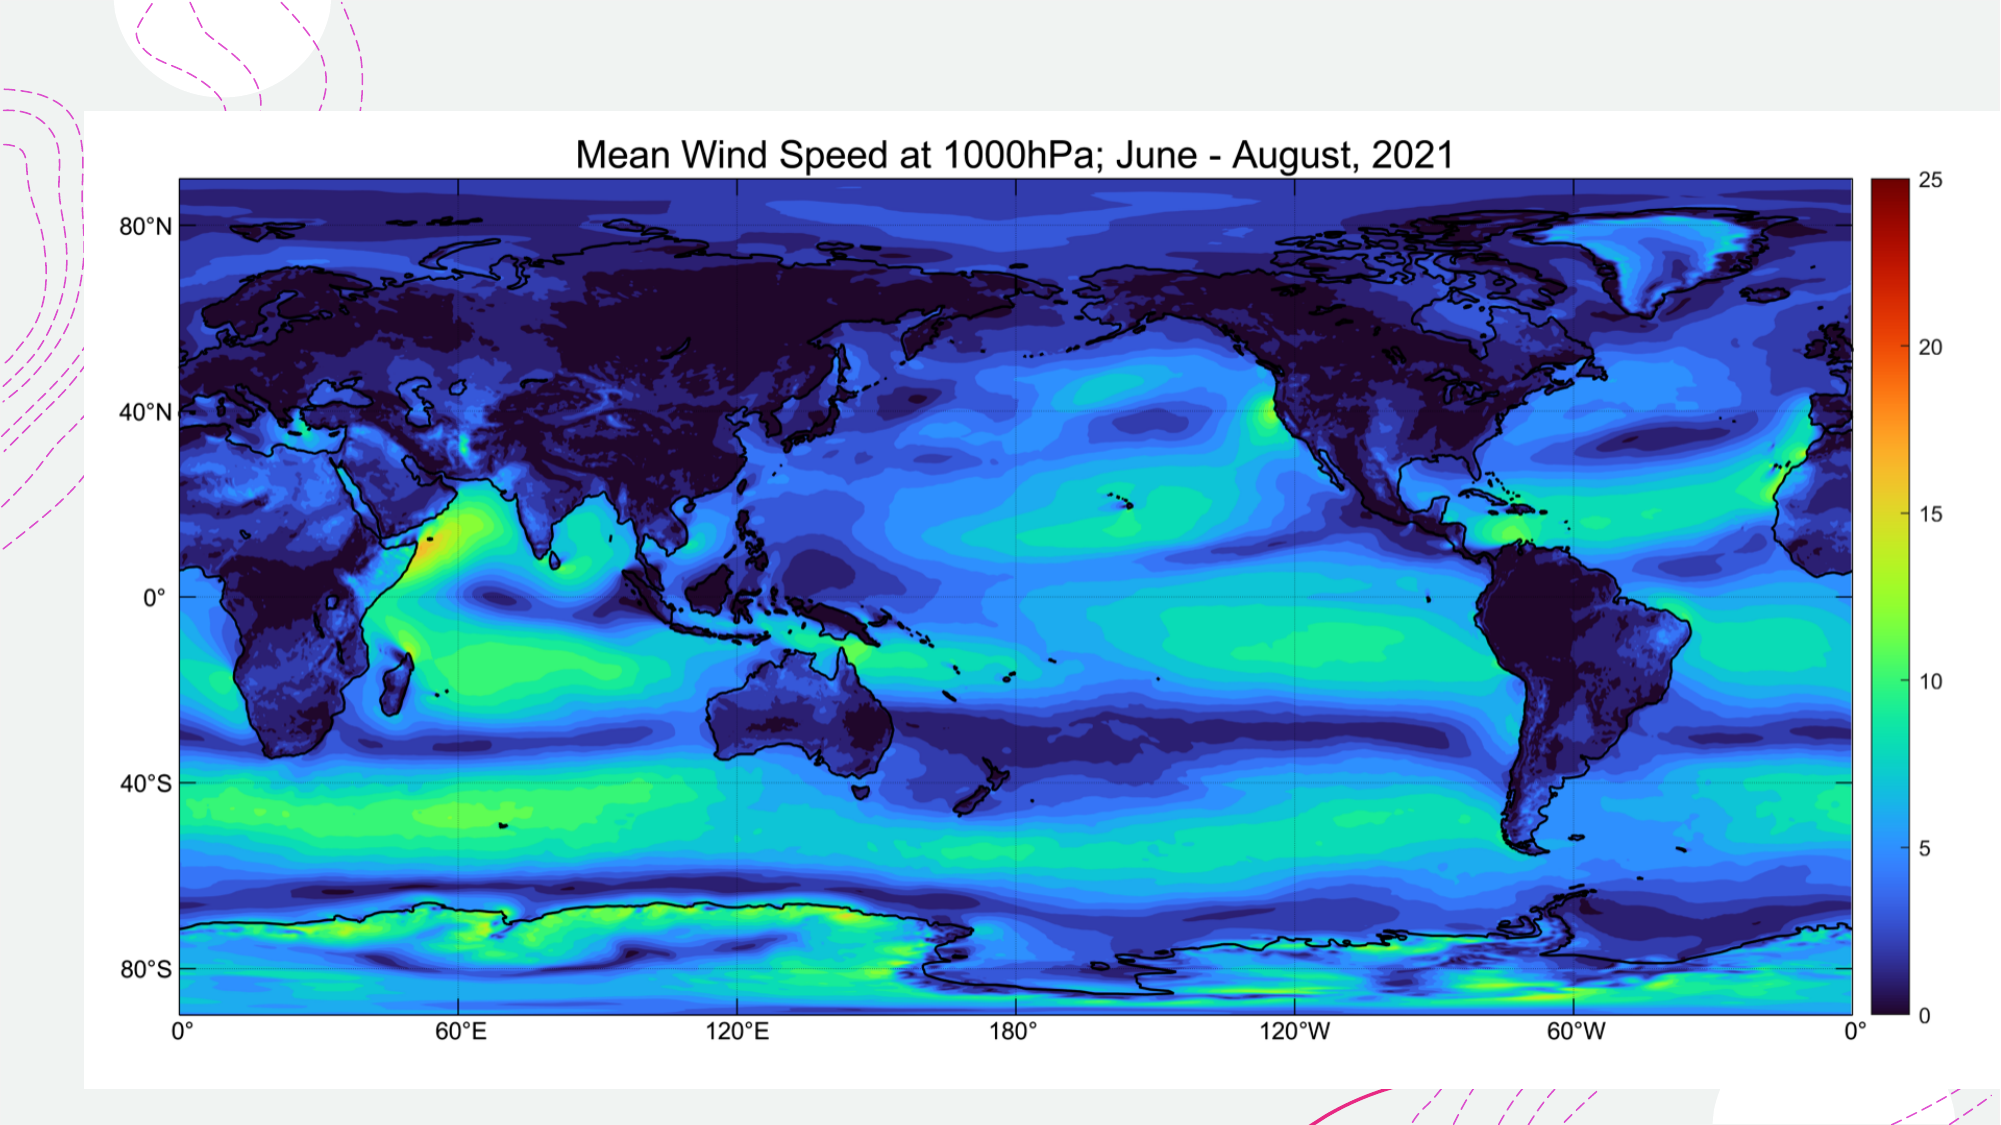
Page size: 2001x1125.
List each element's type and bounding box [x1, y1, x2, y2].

picture [84, 111, 2000, 1089]
